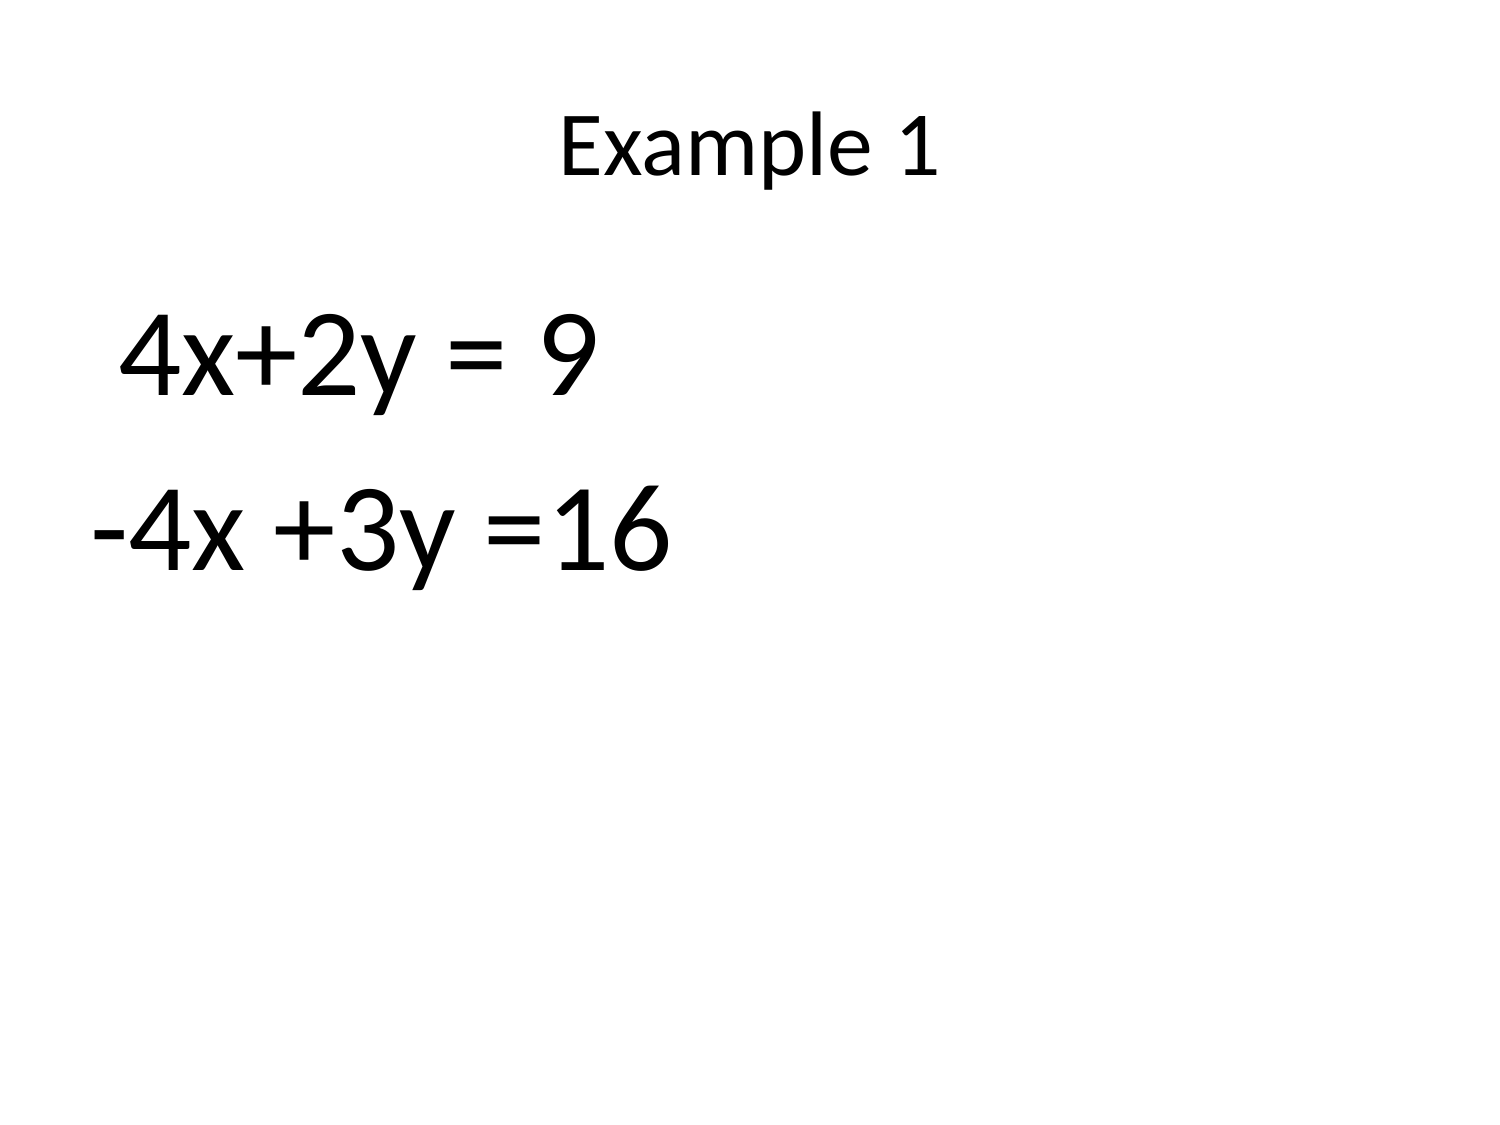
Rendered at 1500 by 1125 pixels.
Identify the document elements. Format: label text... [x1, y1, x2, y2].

list 4x+2y = 9 -4x +3y =16 [75, 262, 1425, 1005]
title Example 1 [75, 45, 1425, 233]
